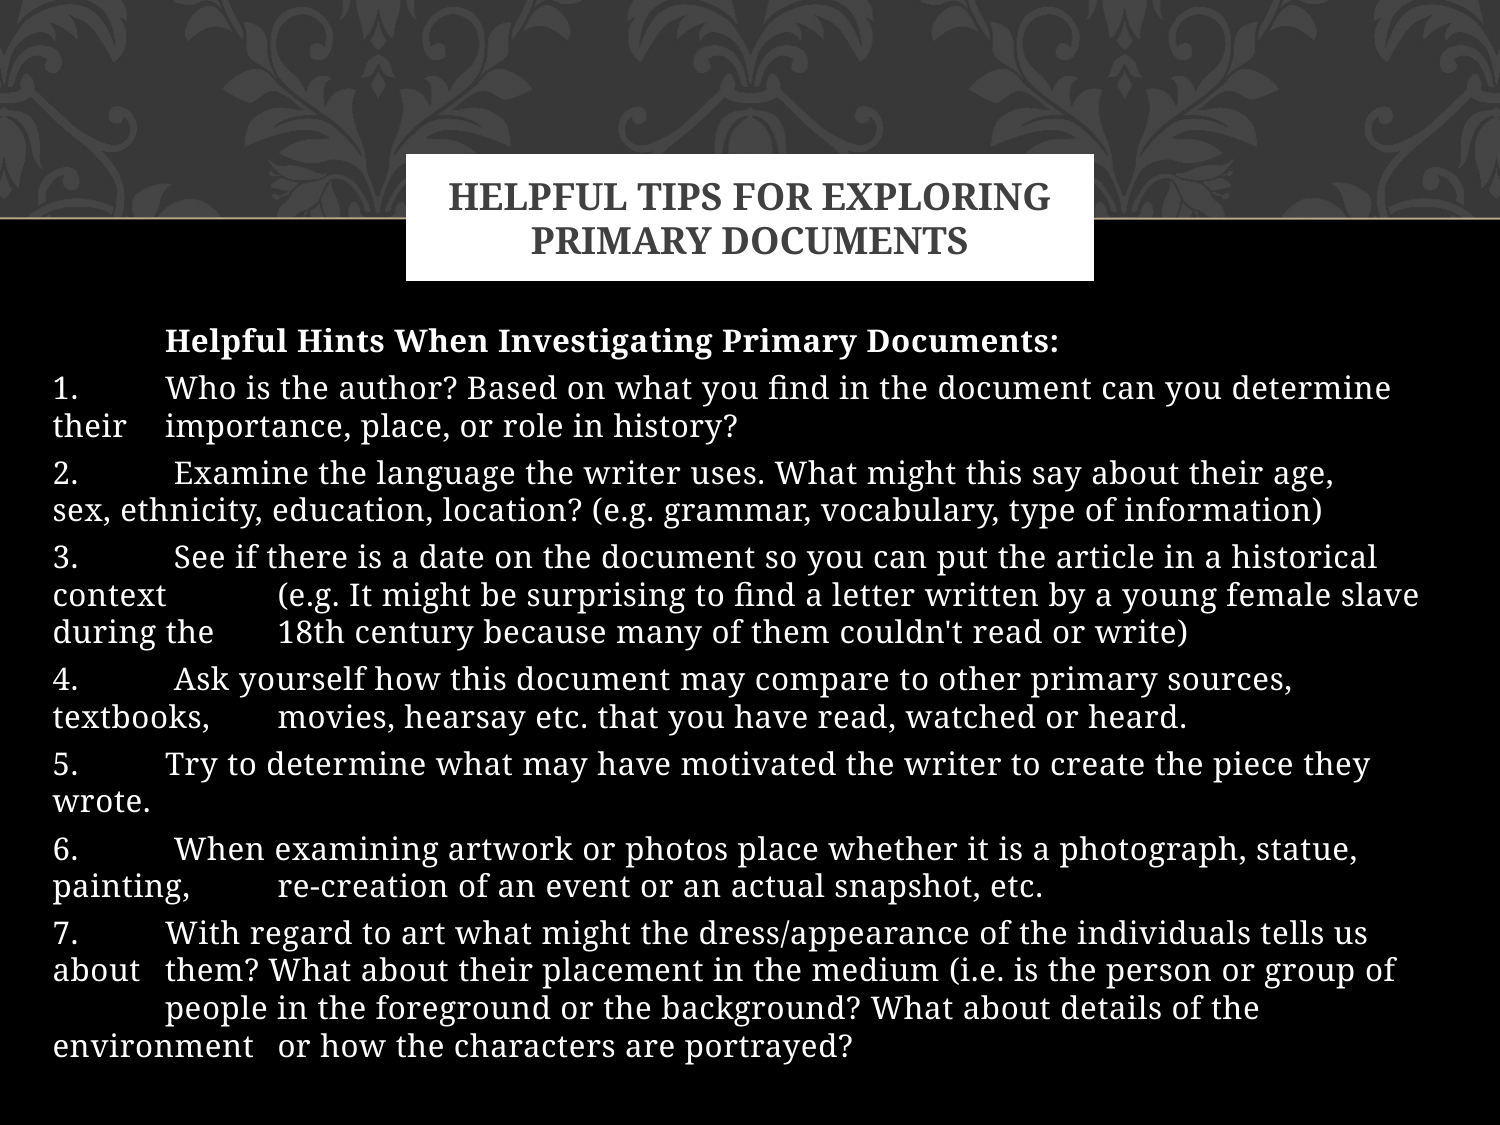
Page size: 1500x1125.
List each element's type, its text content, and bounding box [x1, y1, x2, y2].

title Helpful tips for exploring primary documents [406, 154, 1094, 281]
list Helpful Hints When Investigating Primary Documents: 1. Who is the author? Based on what you find in the document can you determine their importance, place, or role in history? 2. Examine the language the writer uses. What might this say about their age, sex, ethnicity, education, location? (e.g. grammar, vocabulary, type of information) 3. See if there is a date on the document so you can put the article in a historical context (e.g. It might be surprising to find a letter written by a young female slave during the 18th century because many of them couldn't read or write) 4. Ask yourself how this document may compare to other primary sources, textbooks, movies, hearsay etc. that you have read, watched or heard. 5. Try to determine what may have motivated the writer to create the piece they wrote. 6. When examining artwork or photos place whether it is a photograph, statue, painting, re-creation of an event or an actual snapshot, etc. 7. With regard to art what might the dress/appearance of the individuals tells us about them? What about their placement in the medium (i.e. is the person or group of people in the foreground or the background? What about details of the environment or how the characters are portrayed? [37, 314, 1463, 1075]
